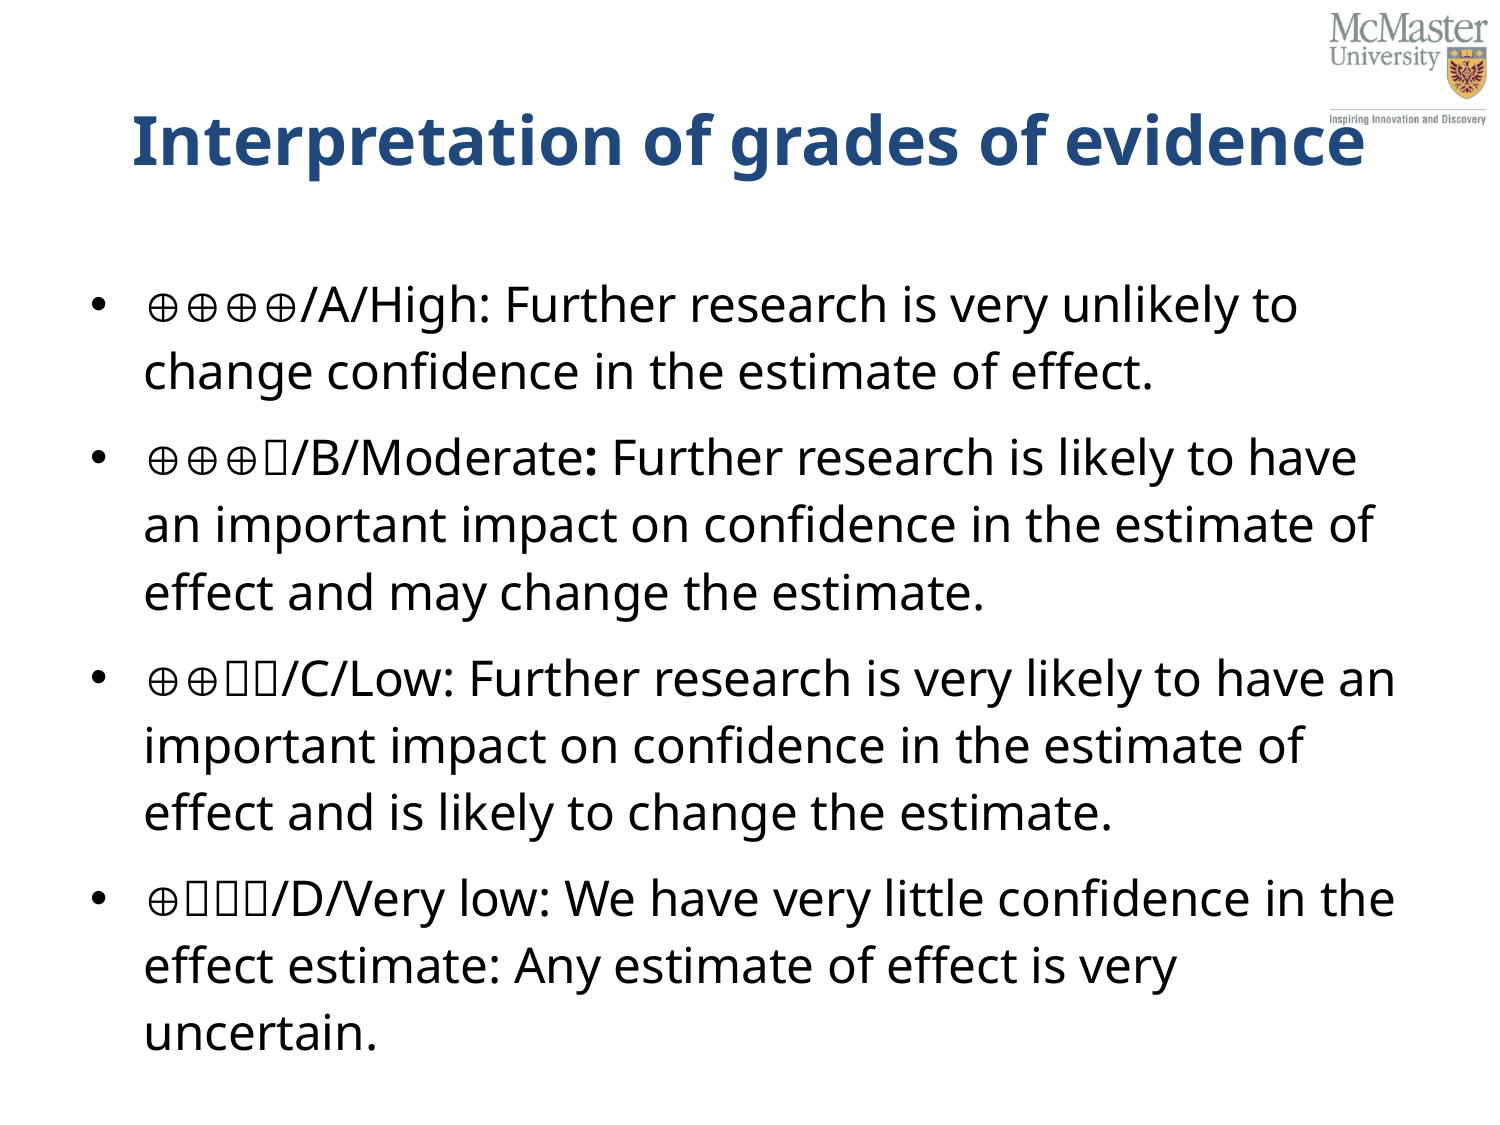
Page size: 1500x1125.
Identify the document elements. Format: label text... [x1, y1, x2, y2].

picture [1329, 12, 1488, 125]
list /A/High: Further research is very unlikely to change confidence in the estimate of effect. /B/Moderate: Further research is likely to have an important impact on confidence in the estimate of effect and may change the estimate. /C/Low: Further research is very likely to have an important impact on confidence in the estimate of effect and is likely to change the estimate. /D/Very low: We have very little confidence in the effect estimate: Any estimate of effect is very uncertain. [75, 262, 1425, 1075]
title Interpretation of grades of evidence [75, 45, 1425, 233]
